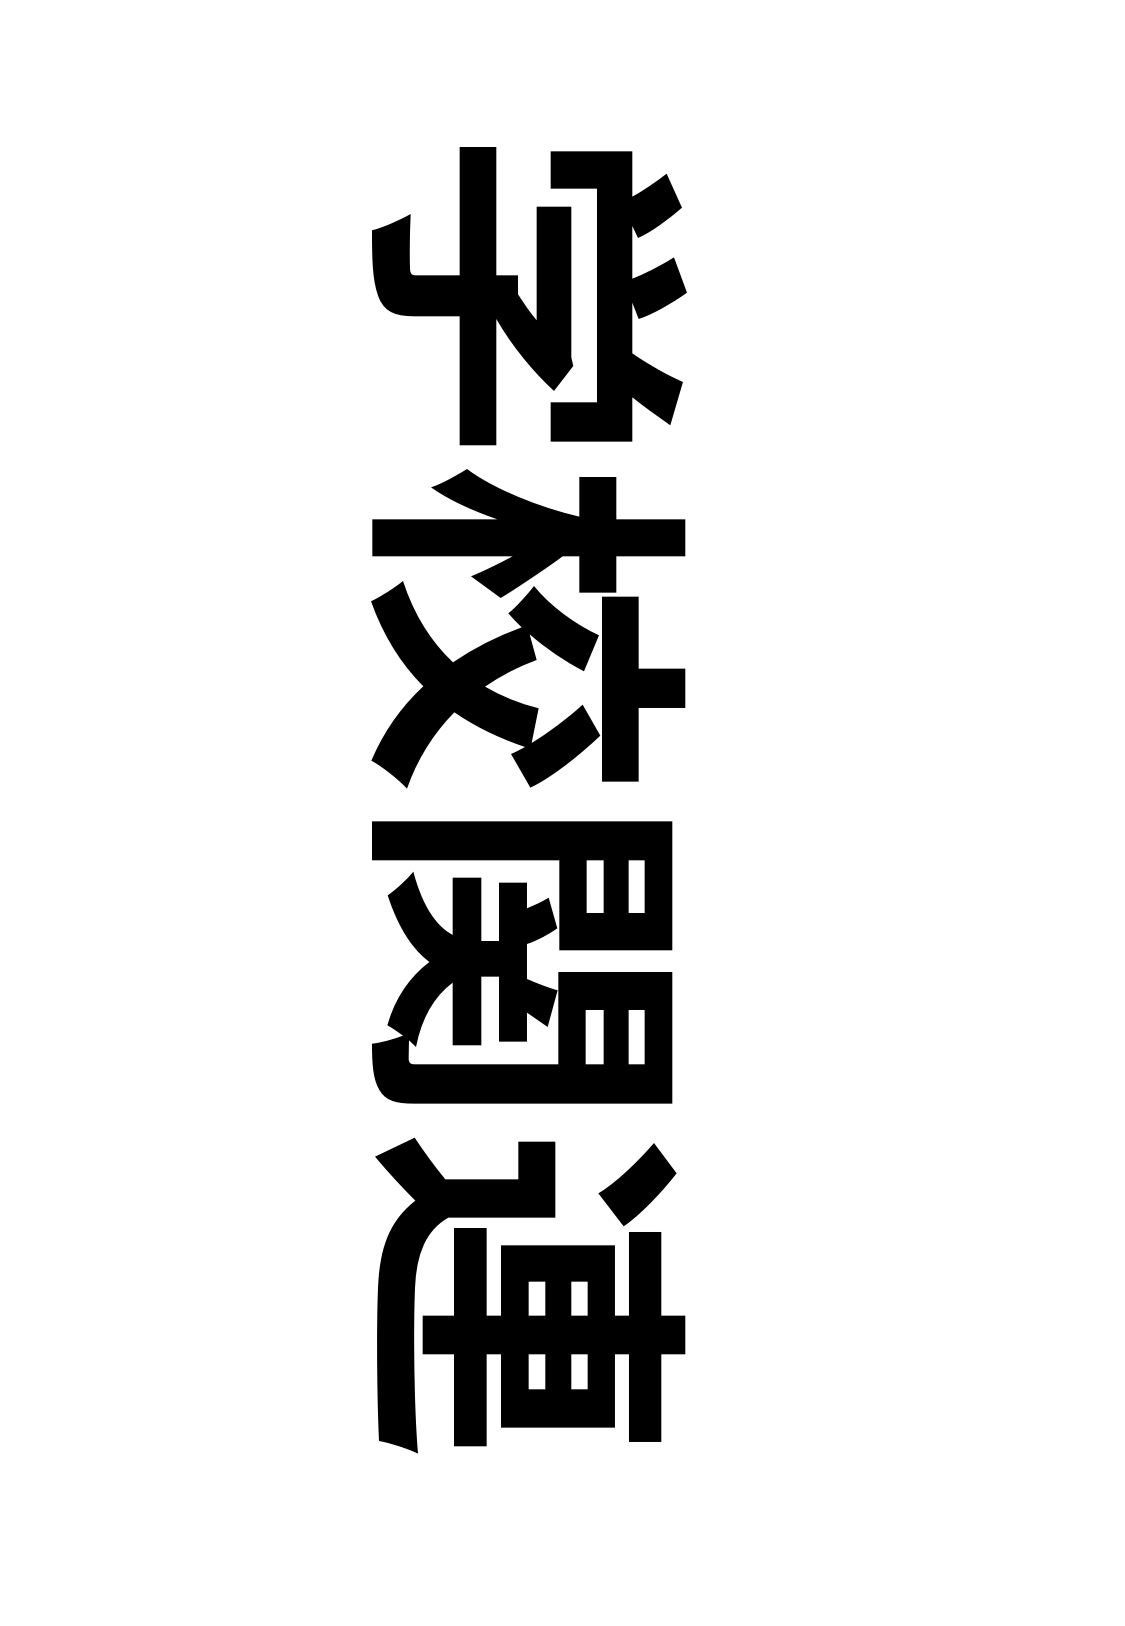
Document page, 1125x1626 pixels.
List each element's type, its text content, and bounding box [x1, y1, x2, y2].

text_box 学校関連 [333, 129, 738, 1476]
